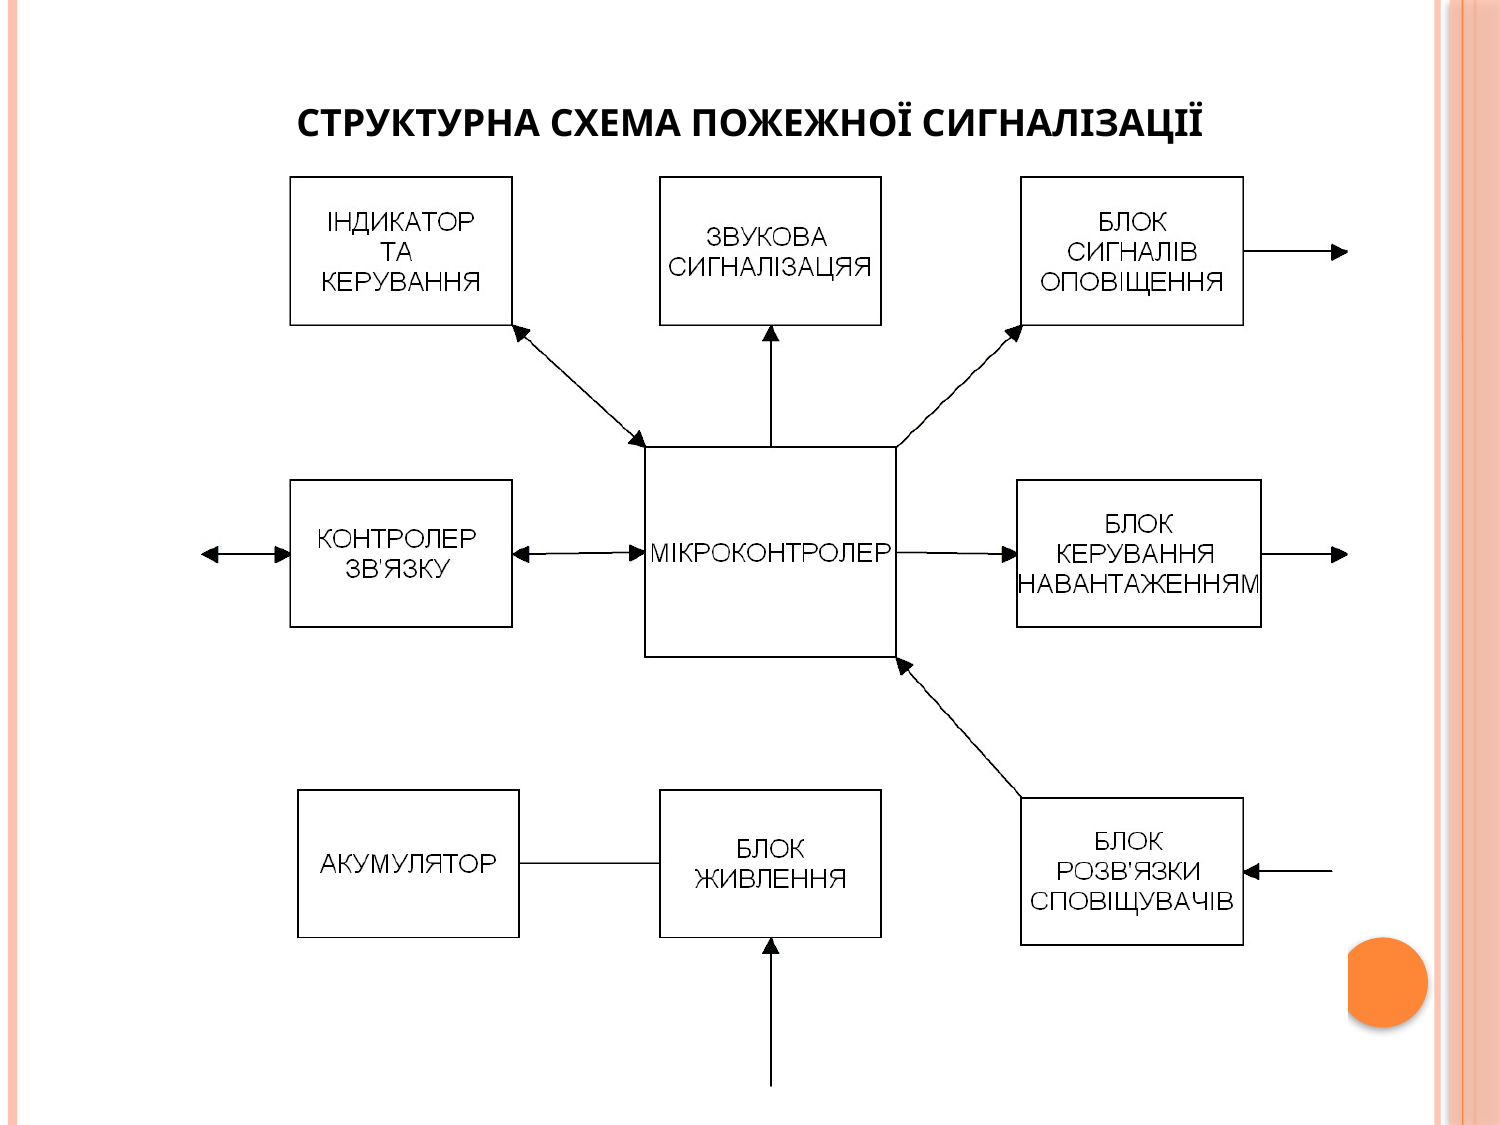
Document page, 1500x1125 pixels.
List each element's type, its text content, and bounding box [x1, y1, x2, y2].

title СТРУКТУРНА СХЕМА ПОЖЕЖНОЇ СИГНАЛІЗАЦІЇ [234, 58, 1276, 152]
picture [198, 175, 1349, 1087]
